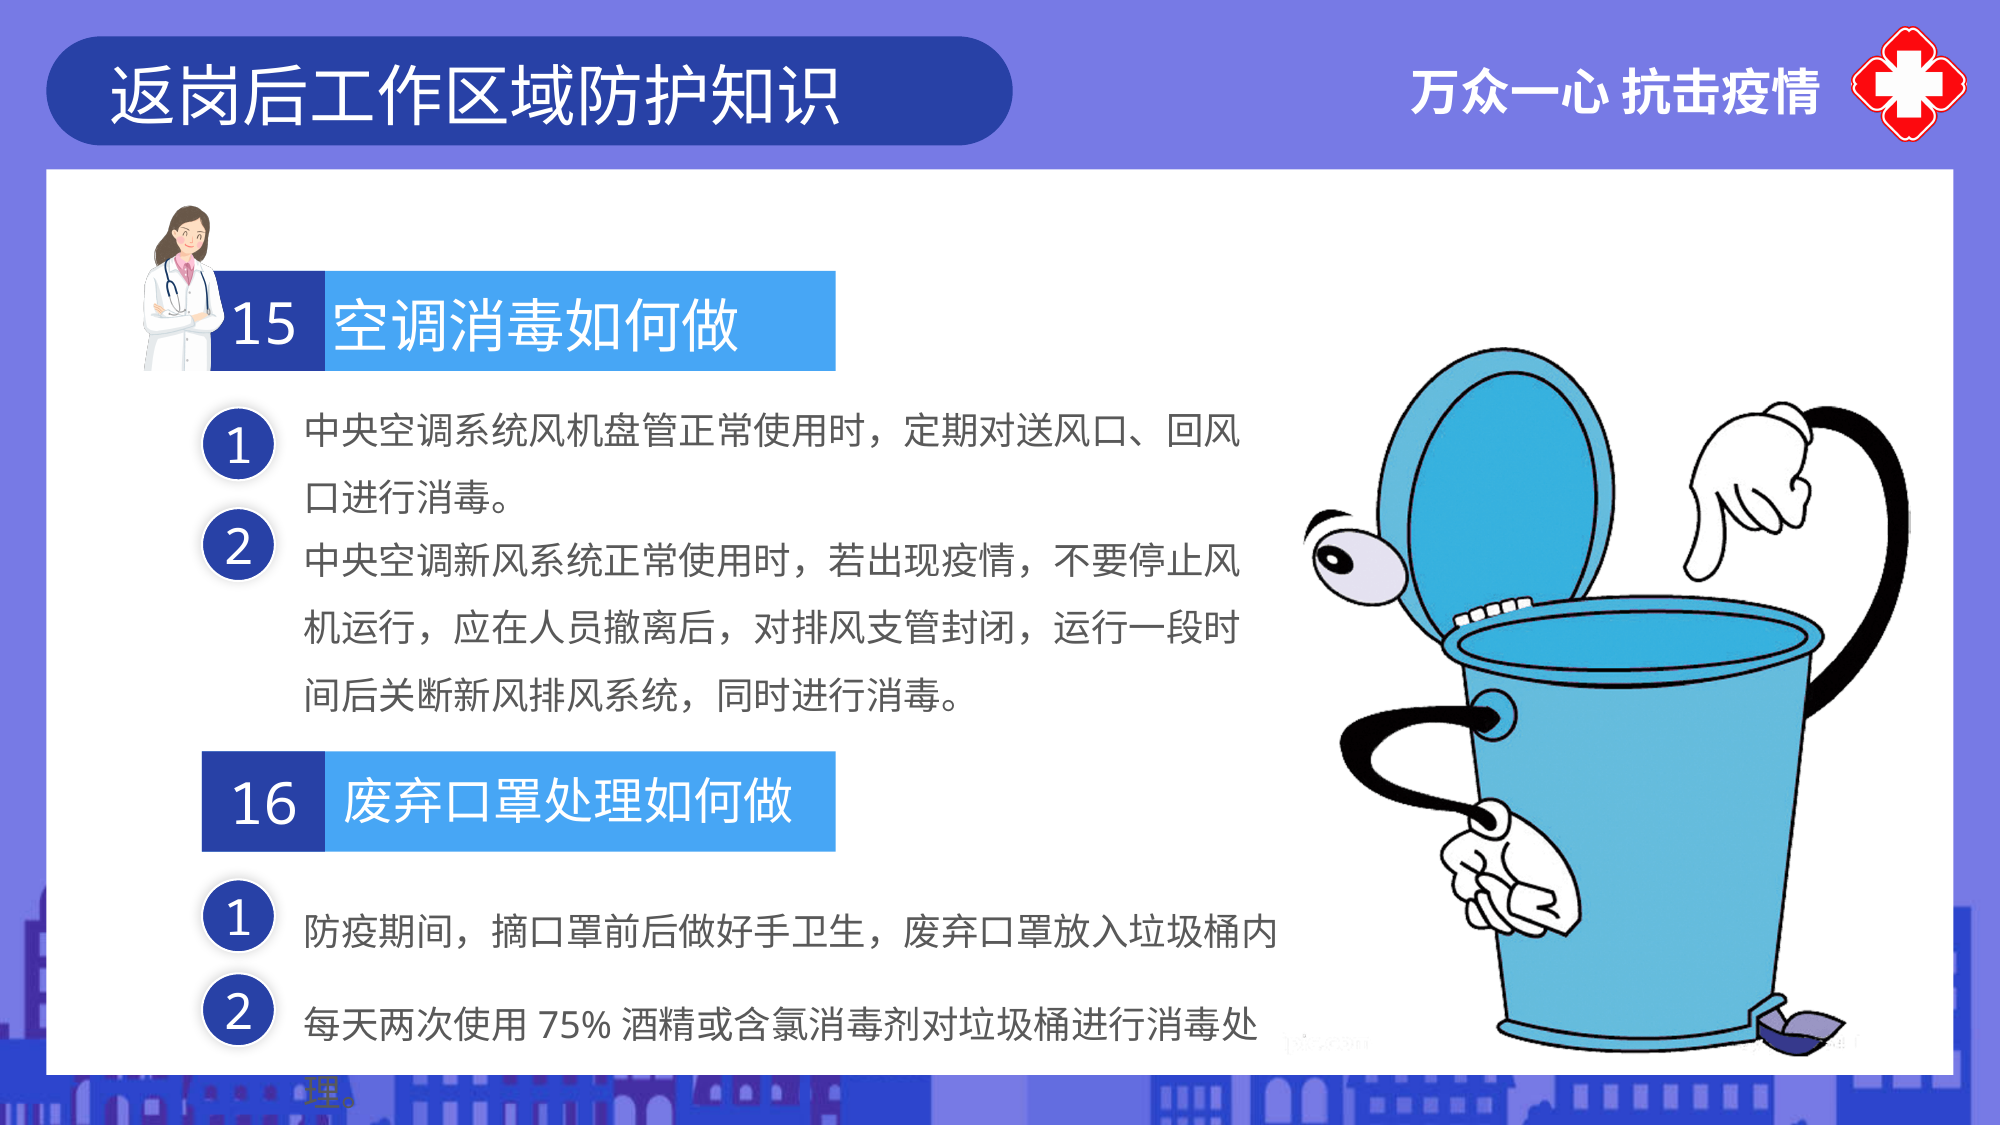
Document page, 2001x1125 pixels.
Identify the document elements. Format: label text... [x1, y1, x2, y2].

text_box [326, 750, 837, 853]
text_box 空调消毒如何做 [317, 281, 821, 367]
text_box 1 [201, 879, 275, 953]
text_box 防疫期间，摘口罩前后做好手卫生，废弃口罩放入垃圾桶内 [289, 877, 1237, 960]
text_box 2 [201, 508, 275, 582]
text_box 16 [201, 750, 326, 853]
text_box 中央空调新风系统正常使用时，若出现疫情，不要停止风机运行，应在人员撤离后，对排风支管封闭，运行一段时间后关断新风排风系统，同时进行消毒。 [289, 507, 1237, 725]
text_box 15 [201, 270, 326, 372]
text_box 返岗后工作区域防护知识 [94, 45, 965, 141]
text_box [45, 35, 1014, 147]
text_box 废弃口罩处理如何做 [328, 762, 833, 838]
text_box [326, 270, 837, 372]
text_box 2 [201, 973, 275, 1047]
picture [0, 0, 2000, 1125]
text_box 1 [201, 407, 275, 481]
text_box 每天两次使用75%酒精或含氯消毒剂对垃圾桶进行消毒处理。 [289, 971, 1302, 1122]
text_box 中央空调系统风机盘管正常使用时，定期对送风口、回风口进行消毒。 [289, 376, 1237, 507]
